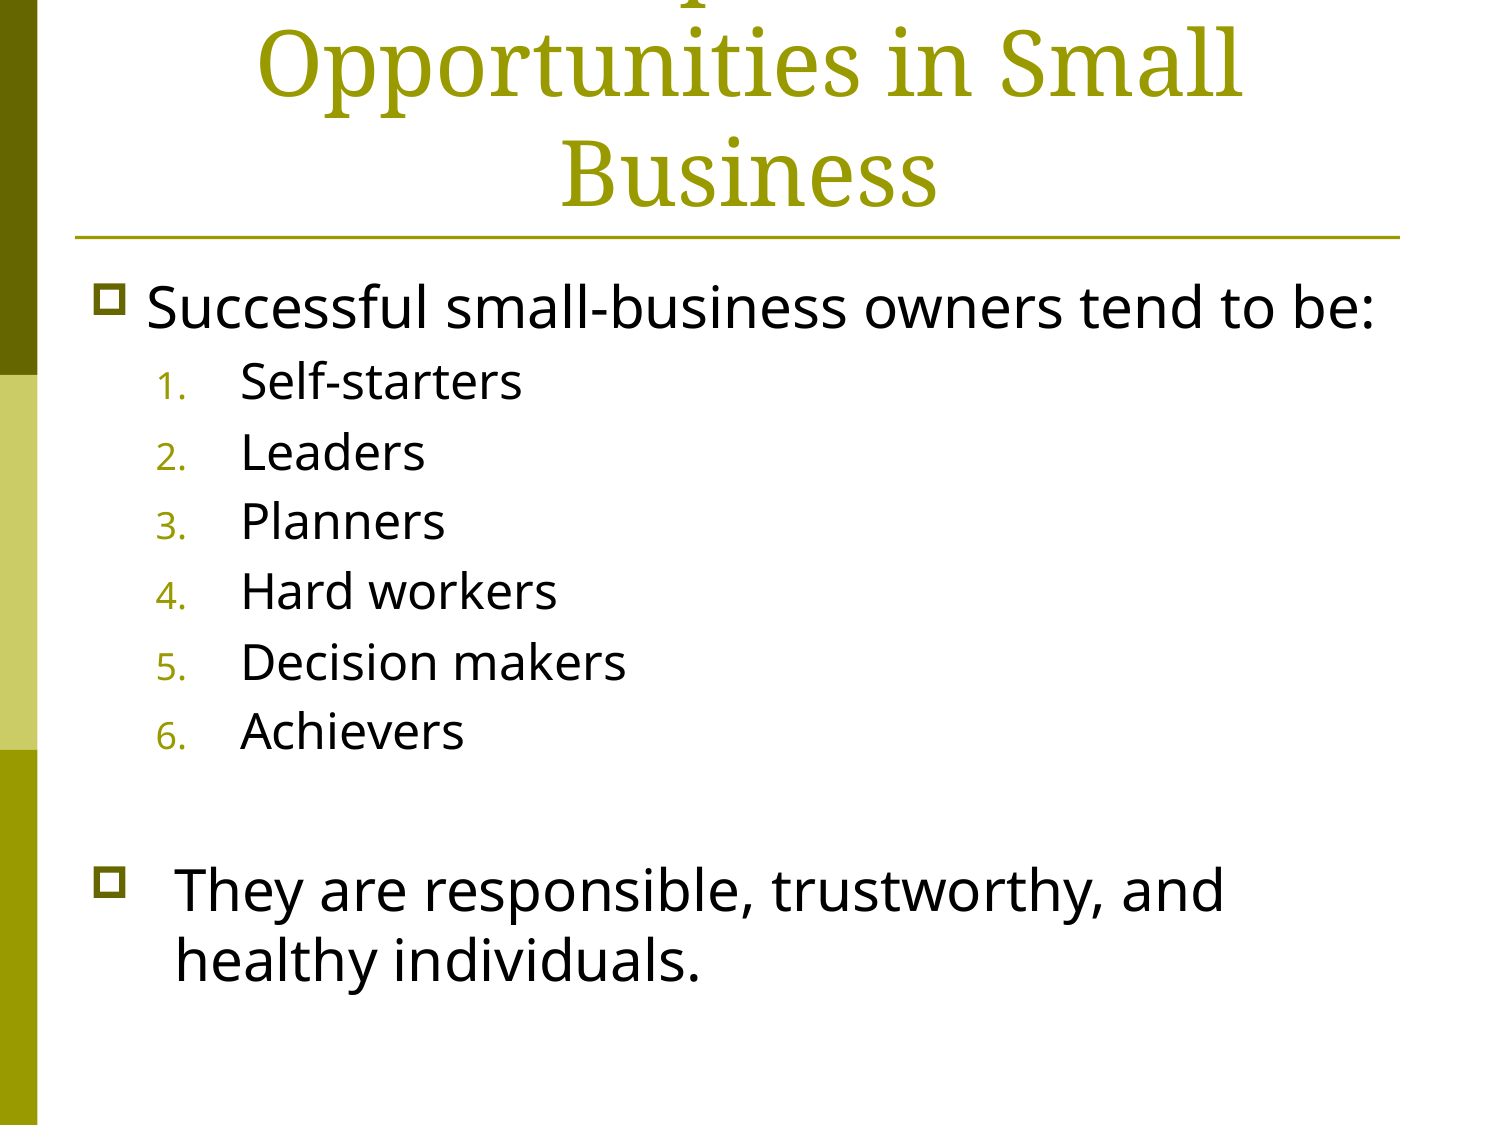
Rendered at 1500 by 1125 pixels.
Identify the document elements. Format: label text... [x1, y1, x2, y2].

title Chapter 21 Opportunities in Small Business [74, 45, 1426, 233]
list Successful small-business owners tend to be: Self-starters Leaders Planners Hard workers Decision makers Achievers They are responsible, trustworthy, and healthy individuals. [74, 262, 1426, 1006]
